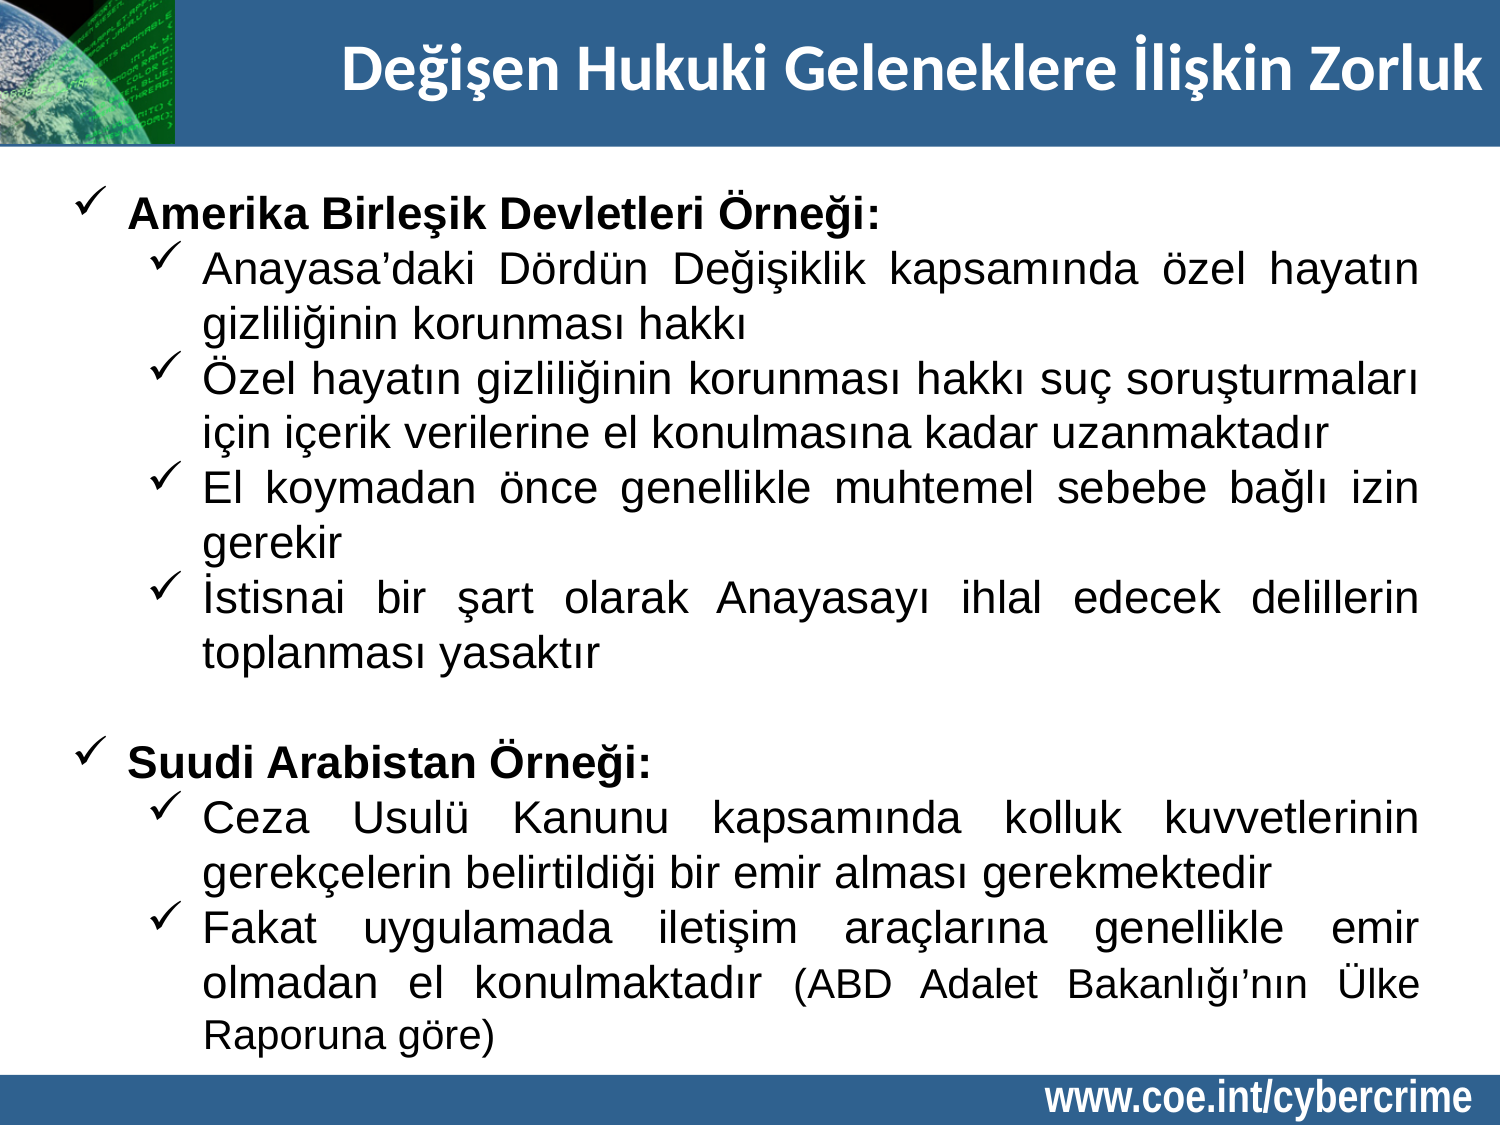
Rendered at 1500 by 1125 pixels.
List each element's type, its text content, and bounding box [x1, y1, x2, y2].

picture [0, 0, 175, 144]
text_box Amerika Birleşik Devletleri Örneği: Anayasa’daki Dördün Değişiklik kapsamında özel hayatın gizliliğinin korunması hakkı Özel hayatın gizliliğinin korunması hakkı suç soruşturmaları için içerik verilerine el konulmasına kadar uzanmaktadır El koymadan önce genellikle muhtemel sebebe bağlı izin gerekir İstisnai bir şart olarak Anayasayı ihlal edecek delillerin toplanması yasaktır Suudi Arabistan Örneği: Ceza Usulü Kanunu kapsamında kolluk kuvvetlerinin gerekçelerin belirtildiği bir emir alması gerekmektedir Fakat uygulamada iletişim araçlarına genellikle emir olmadan el konulmaktadır (ABD Adalet Bakanlığı’nın Ülke Raporuna göre) [56, 175, 1436, 1066]
text_box [0, 1073, 1030, 1125]
text_box www.coe.int/cybercrime [1030, 1059, 1500, 1125]
text_box Değişen Hukuki Geleneklere İlişkin Zorluk [177, 0, 1500, 149]
